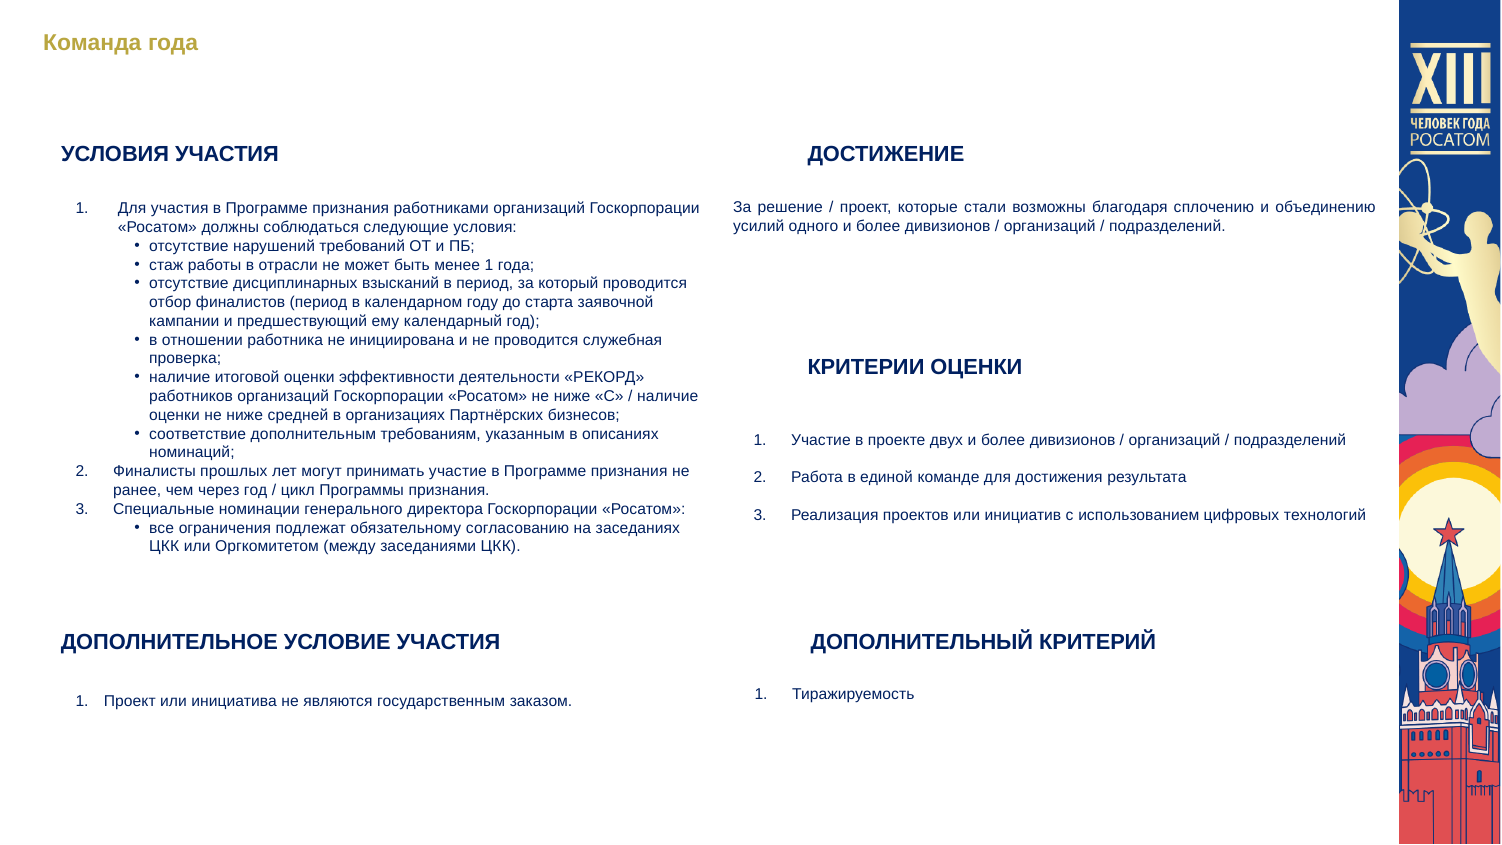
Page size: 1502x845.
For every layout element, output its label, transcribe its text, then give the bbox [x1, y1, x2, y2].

text_box Команда года [28, 20, 1402, 63]
text_box ДОПОЛНИТЕЛЬНЫЙ КРИТЕРИЙ [810, 614, 1303, 673]
picture [0, 0, 1501, 844]
text_box Тиражируемость [739, 676, 1391, 748]
text_box УСЛОВИЯ УЧАСТИЯ [60, 126, 411, 169]
text_box Для участия в Программе признания работниками организаций Госкорпорации «Росатом» должны соблюдаться следующие условия: отсутствие нарушений требований ОТ и ПБ; стаж работы в отрасли не может быть менее 1 года; отсутствие дисциплинарных взысканий в период, за который проводится отбор финалистов (период в календарном году до старта заявочной кампании и предшествующий ему календарный год); в отношении работника не инициирована и не проводится служебная проверка; наличие итоговой оценки эффективности деятельности «РЕКОРД» работников организаций Госкорпорации «Росатом» не ниже «С» / наличие оценки не ниже средней в организациях Партнёрских бизнесов; соответствие дополнительным требованиям, указанным в описаниях номинаций; Финалисты прошлых лет могут принимать участие в Программе признания не ранее, чем через год / цикл Программы признания. Специальные номинации генерального директора Госкорпорации «Росатом»: все ограничения подлежат обязательному согласованию на заседаниях ЦКК или Оргкомитетом (между заседаниями ЦКК). [60, 190, 727, 563]
text_box Участие в проекте двух и более дивизионов / организаций / подразделений Работа в единой команде для достижения результата Реализация проектов или инициатив с использованием цифровых технологий [738, 422, 1390, 531]
text_box ДОПОЛНИТЕЛЬНОЕ УСЛОВИЕ УЧАСТИЯ [60, 614, 652, 656]
text_box ДОСТИЖЕНИЕ [807, 126, 1158, 168]
text_box За решение / проект, которые стали возможны благодаря сплочению и объединению усилий одного и более дивизионов / организаций / подразделений. [718, 189, 1391, 243]
text_box Проект или инициатива не являются государственным заказом. [60, 683, 727, 717]
text_box КРИТЕРИИ ОЦЕНКИ [807, 339, 1158, 381]
